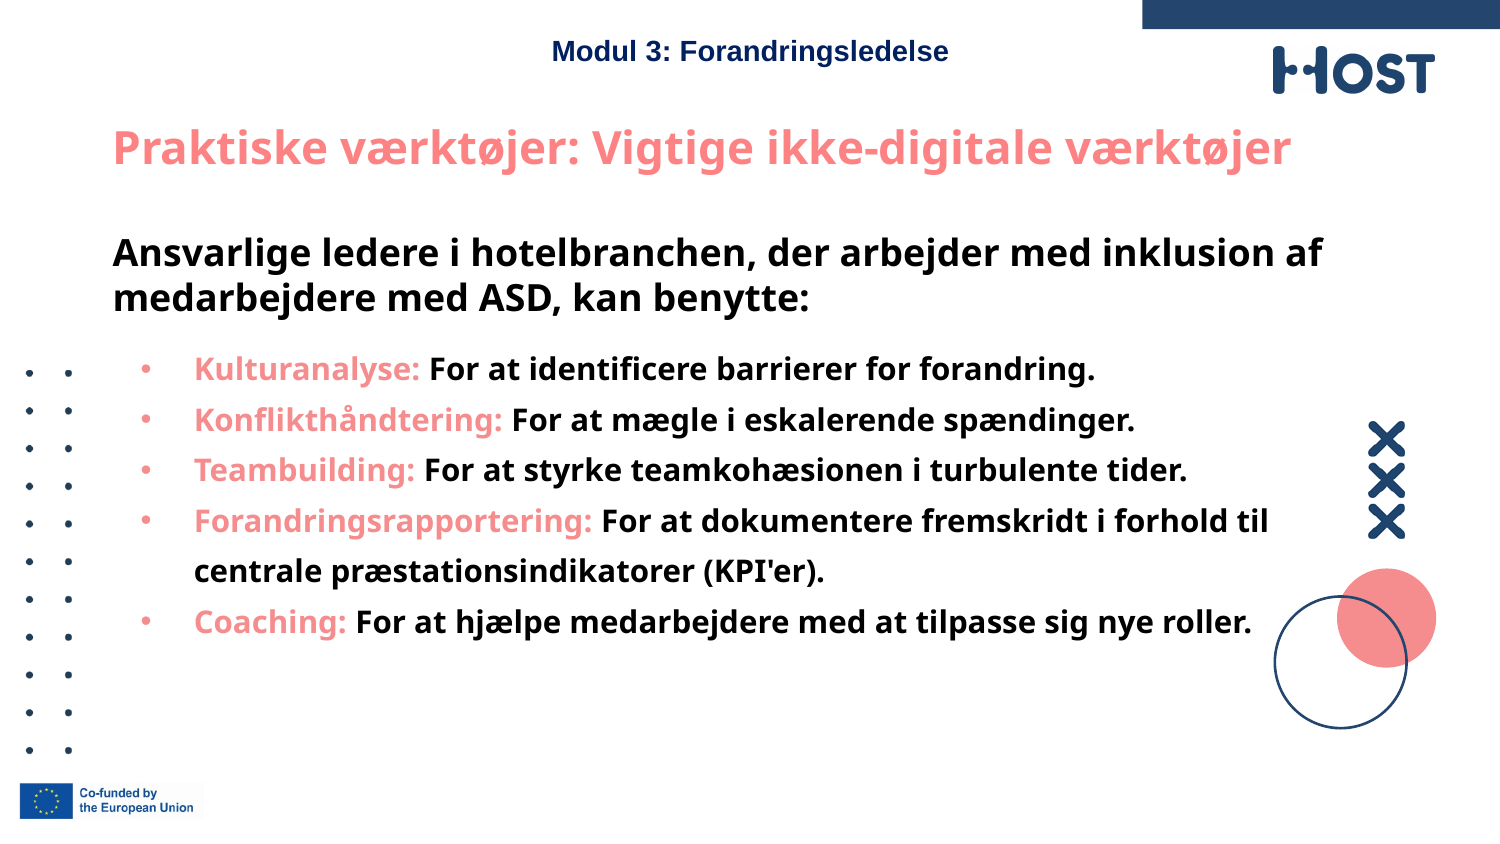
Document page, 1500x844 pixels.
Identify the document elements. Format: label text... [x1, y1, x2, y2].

picture [1273, 46, 1435, 94]
title Praktiske værktøjer: Vigtige ikke-digitale værktøjer Ansvarlige ledere i hotelbranchen, der arbejder med inklusion af medarbejdere med ASD, kan benytte: [97, 104, 1376, 218]
picture [0, 370, 204, 820]
text_box Modul 3: Forandringsledelse [536, 12, 980, 70]
picture [1368, 421, 1405, 539]
list Kulturanalyse: For at identificere barrierer for forandring. Konflikthåndtering: For at mægle i eskalerende spændinger. Teambuilding: For at styrke teamkohæsionen i turbulente tider. Forandringsrapportering: For at dokumentere fremskridt i forhold til centrale præstationsindikatorer (KPI'er). Coaching: For at hjælpe medarbejdere med at tilpasse sig nye roller. [122, 321, 1292, 765]
